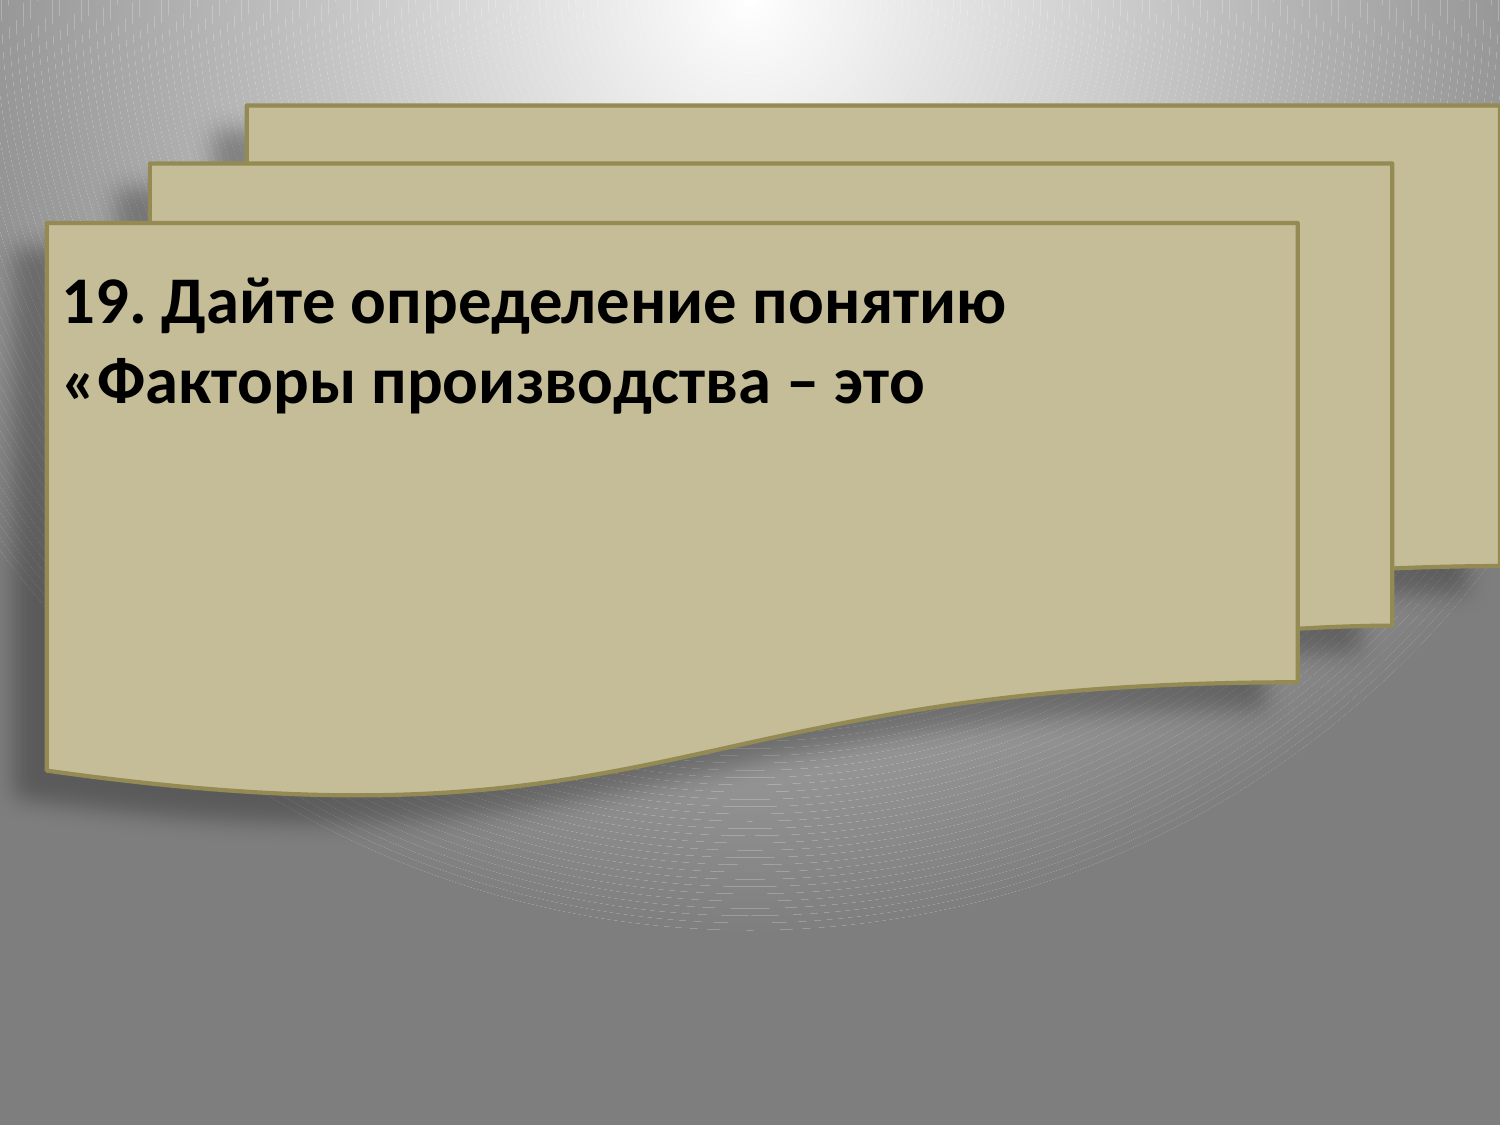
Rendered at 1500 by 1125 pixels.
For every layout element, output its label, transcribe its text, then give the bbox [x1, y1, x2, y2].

text_box 19. Дайте определение понятию «Факторы производства – это [44, 103, 1500, 798]
